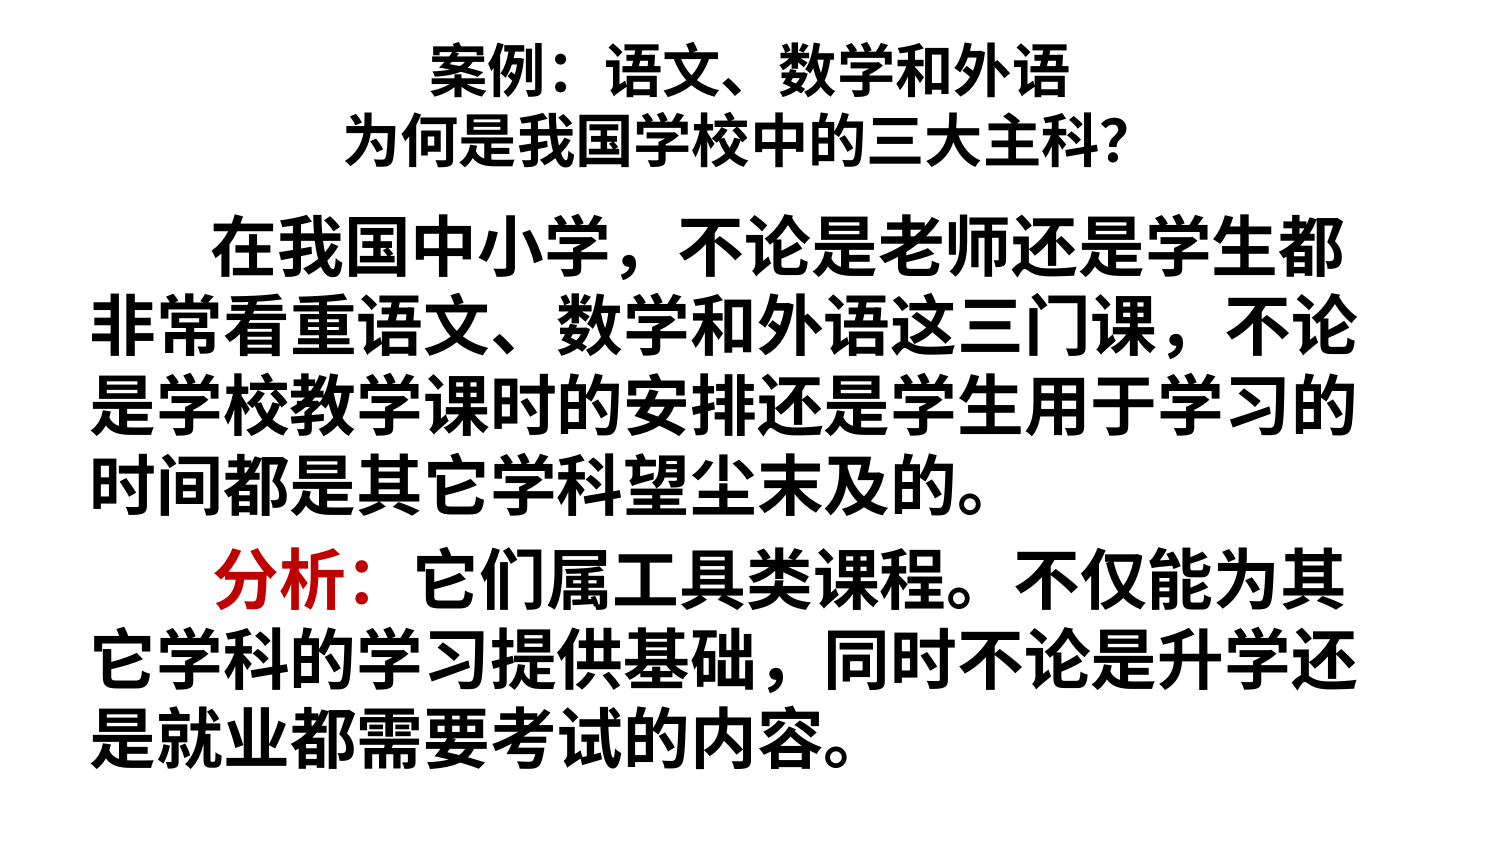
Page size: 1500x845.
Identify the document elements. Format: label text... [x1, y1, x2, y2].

title 案例：语文、数学和外语 为何是我国学校中的三大主科？ [74, 33, 1426, 175]
list 在我国中小学，不论是老师还是学生都非常看重语文、数学和外语这三门课，不论是学校教学课时的安排还是学生用于学习的时间都是其它学科望尘末及的。 分析：它们属工具类课程。不仅能为其它学科的学习提供基础，同时不论是升学还是就业都需要考试的内容。 [74, 196, 1426, 755]
